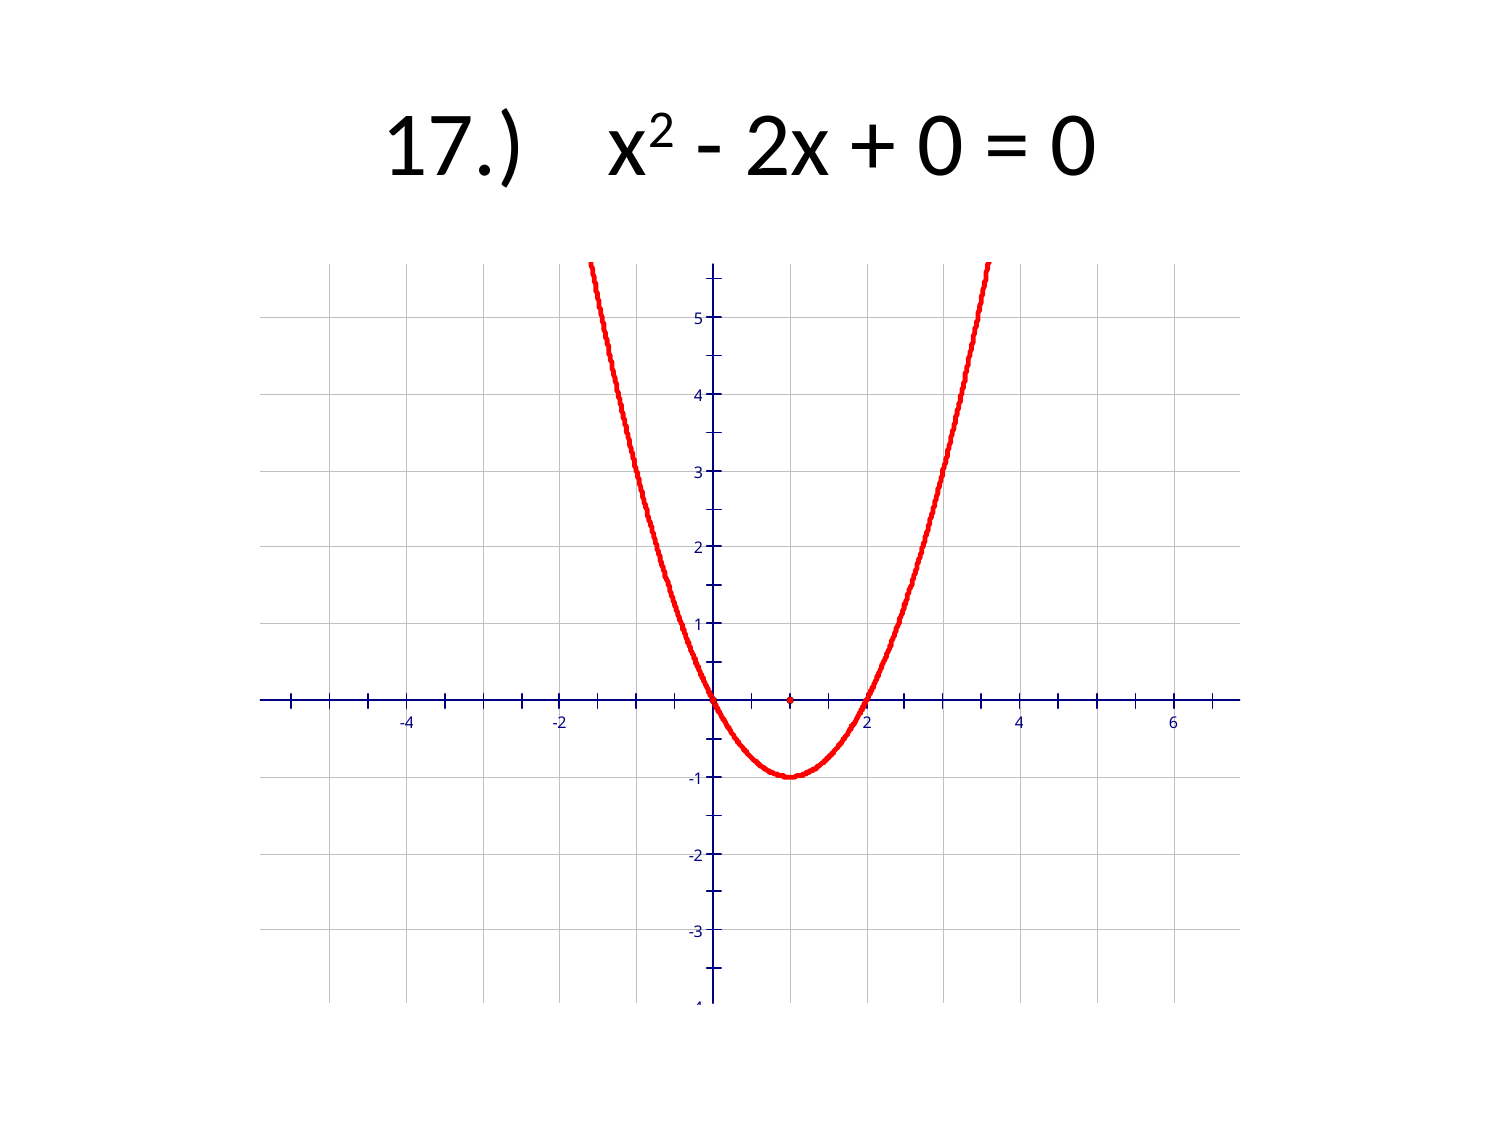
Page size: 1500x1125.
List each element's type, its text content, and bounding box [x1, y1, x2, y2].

title 17.) x2 - 2x + 0 = 0 [75, 45, 1425, 233]
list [258, 262, 1242, 1006]
